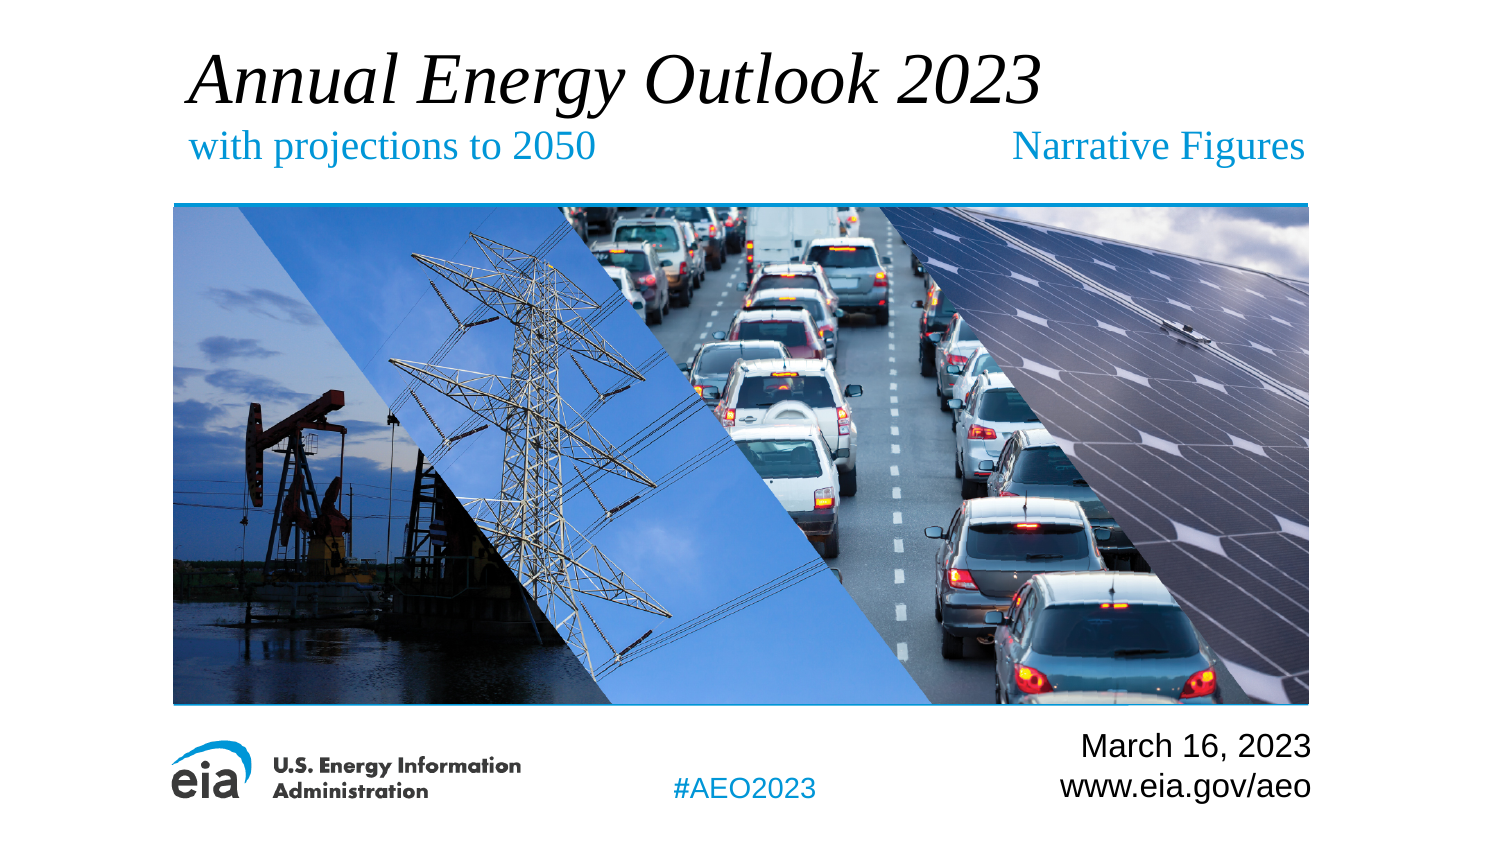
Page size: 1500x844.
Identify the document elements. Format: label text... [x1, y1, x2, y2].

text_box Annual Energy Outlook 2023 with projections to 2050 Narrative Figures [173, 22, 1367, 176]
picture [162, 730, 529, 813]
text_box March 16, 2023 www.eia.gov/aeo [927, 716, 1327, 812]
text_box #AEO2023 [533, 762, 962, 812]
picture [173, 208, 1309, 703]
